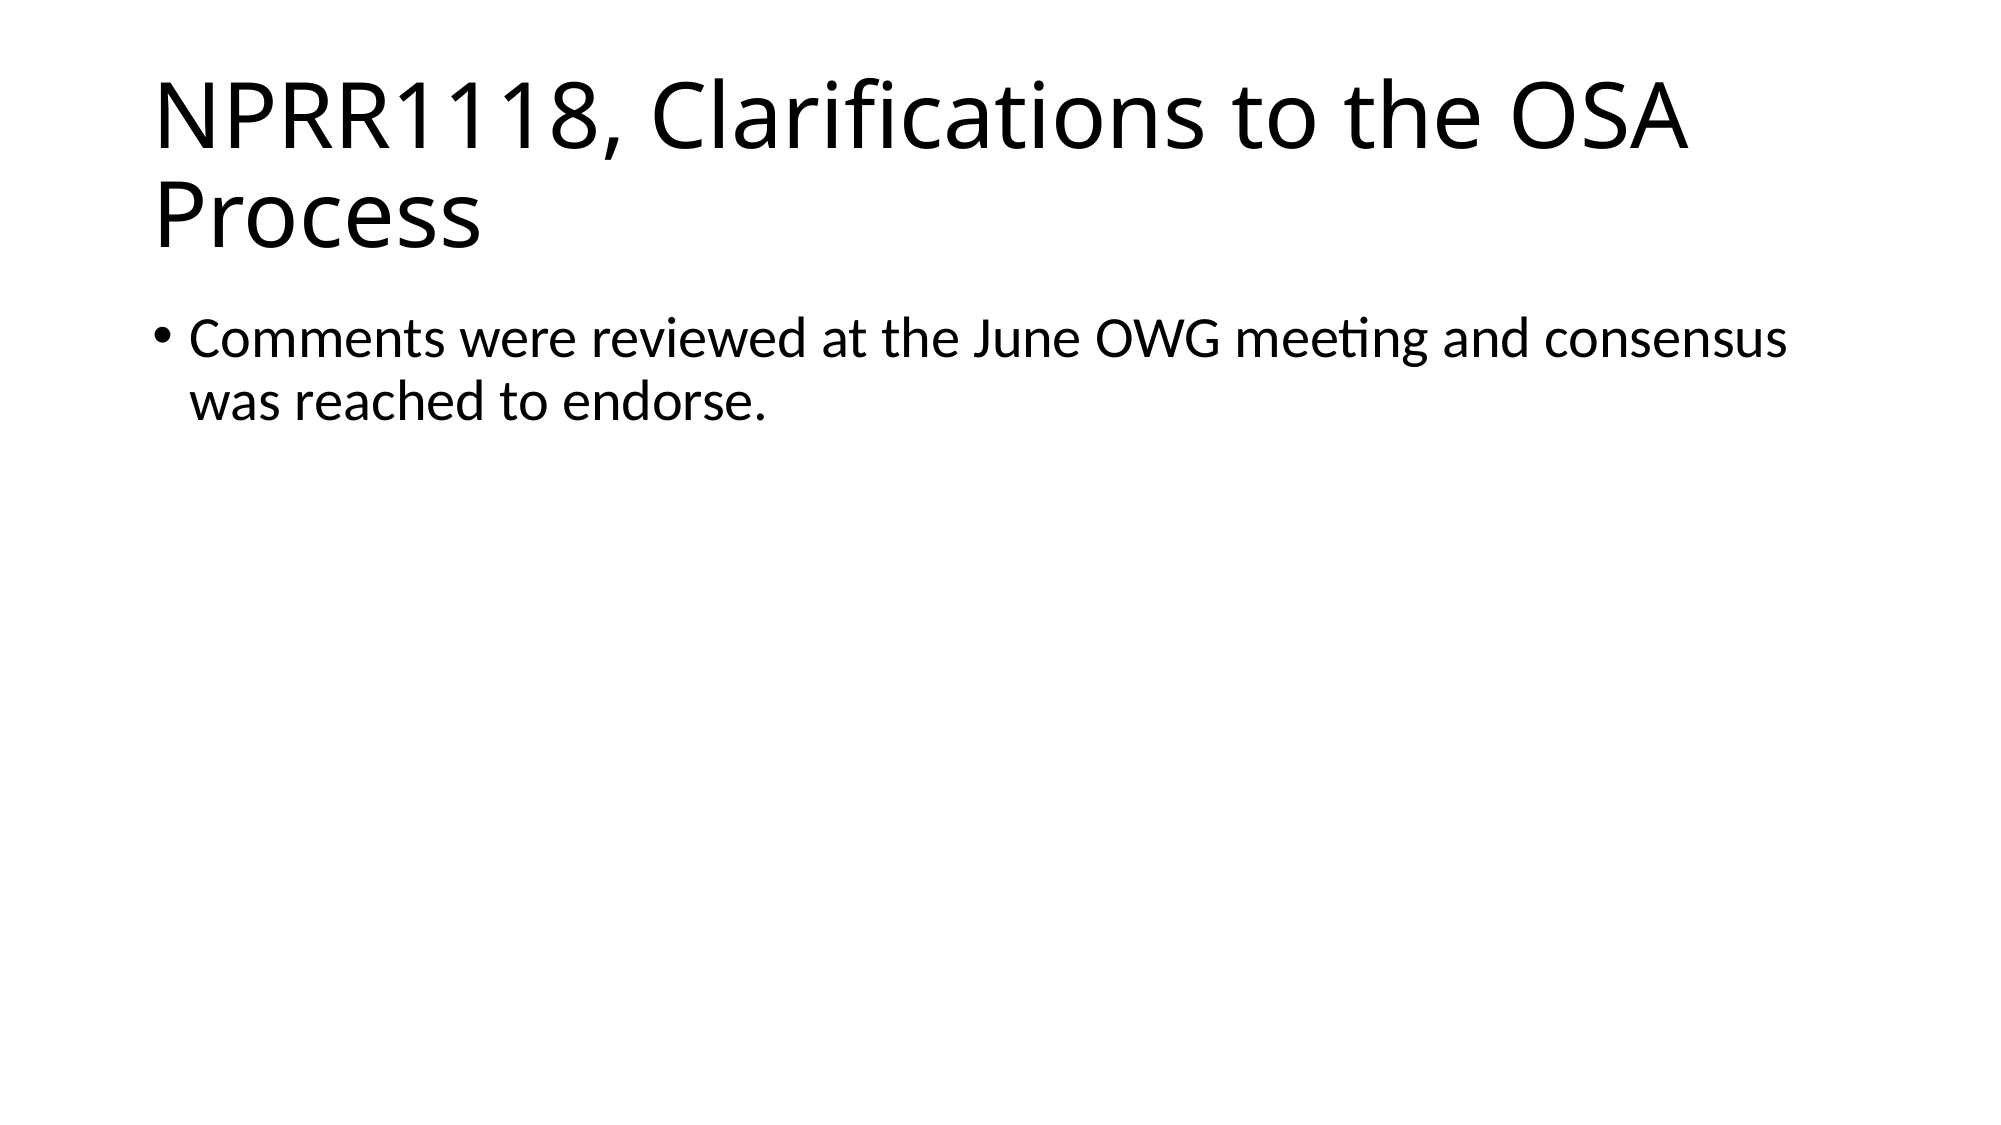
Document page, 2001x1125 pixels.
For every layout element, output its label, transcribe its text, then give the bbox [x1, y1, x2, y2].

list Comments were reviewed at the June OWG meeting and consensus was reached to endorse. [137, 299, 1863, 1014]
title NPRR1118, Clarifications to the OSA Process [137, 59, 1863, 278]
